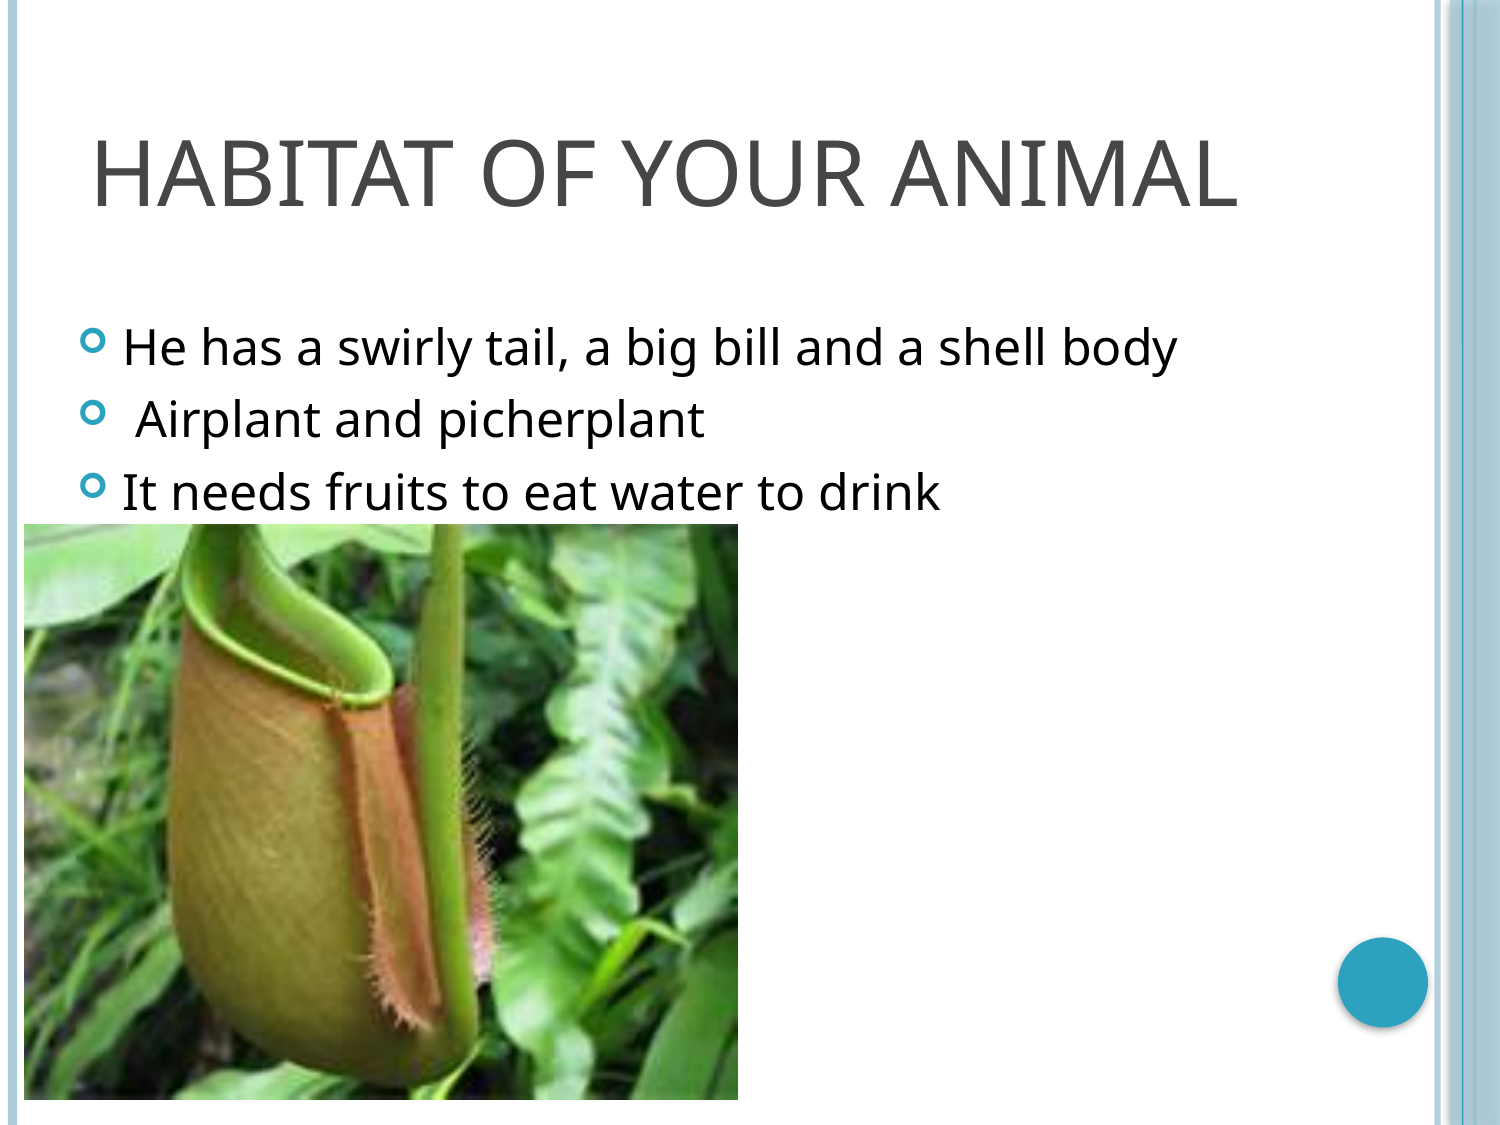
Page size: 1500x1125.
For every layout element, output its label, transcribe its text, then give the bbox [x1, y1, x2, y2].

list He has a swirly tail, a big bill and a shell body Airplant and picherplant It needs fruits to eat water to drink [62, 307, 1413, 1050]
title Habitat of Your Animal [75, 45, 1300, 233]
picture [24, 524, 738, 1101]
